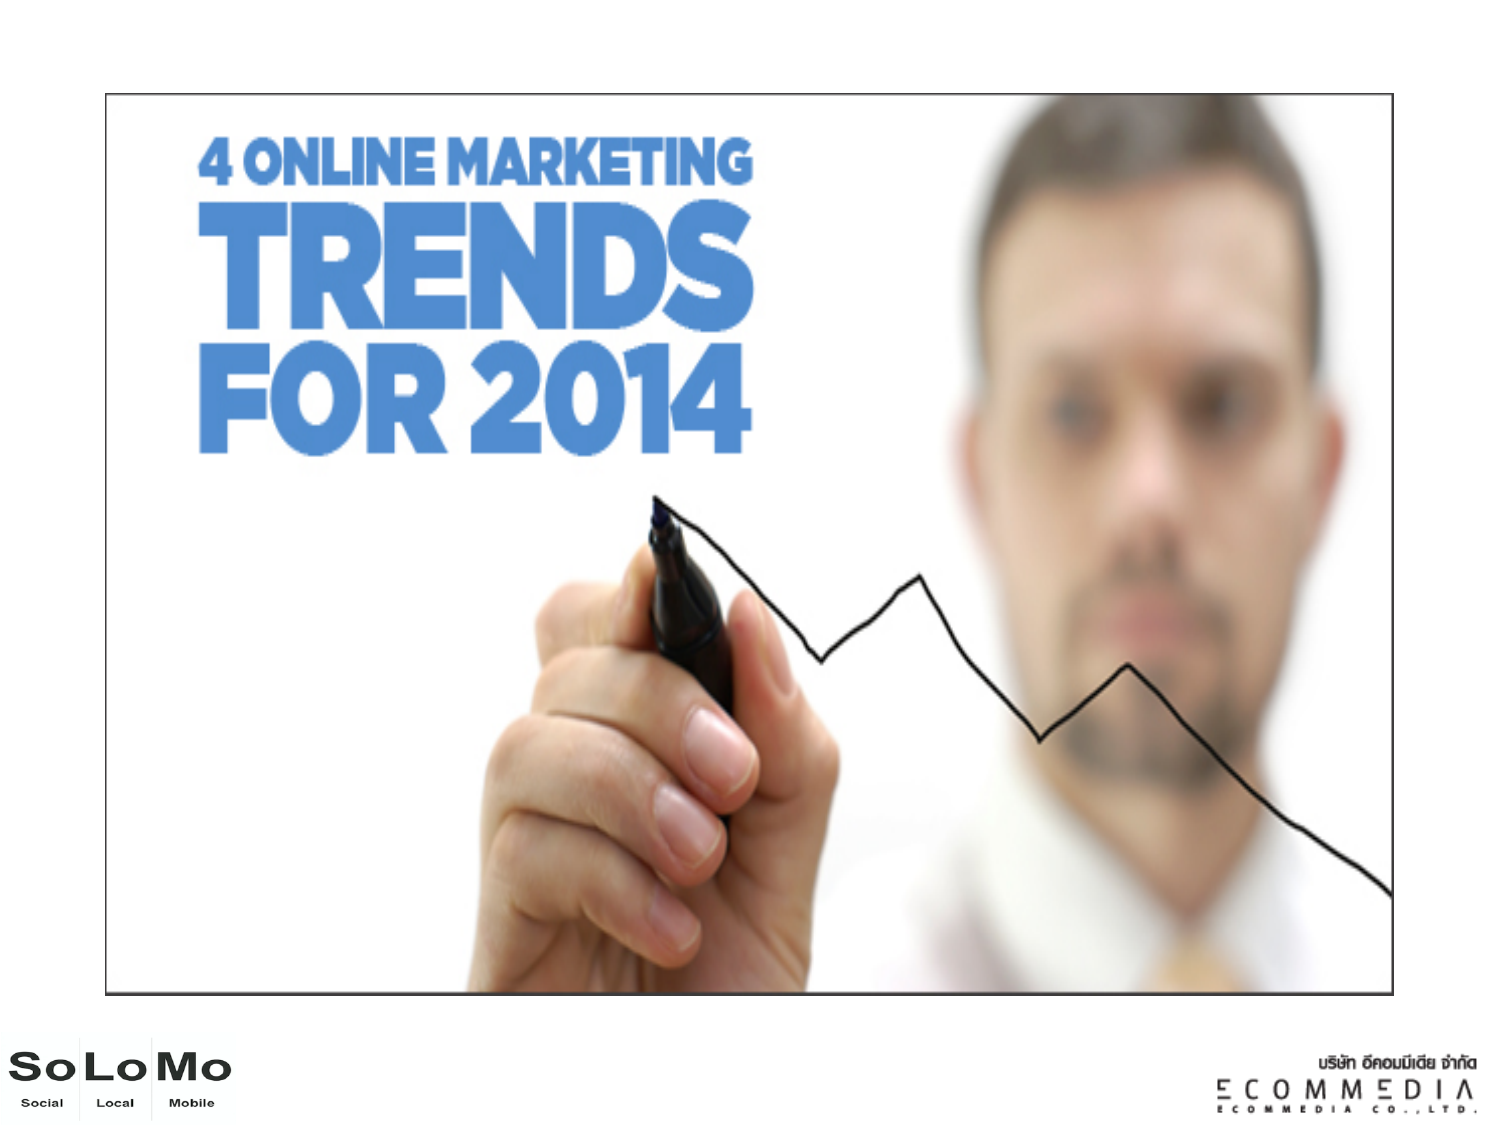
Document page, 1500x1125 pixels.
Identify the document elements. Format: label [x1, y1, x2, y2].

picture [105, 93, 1394, 997]
picture [1206, 1031, 1489, 1116]
picture [0, 1031, 237, 1125]
